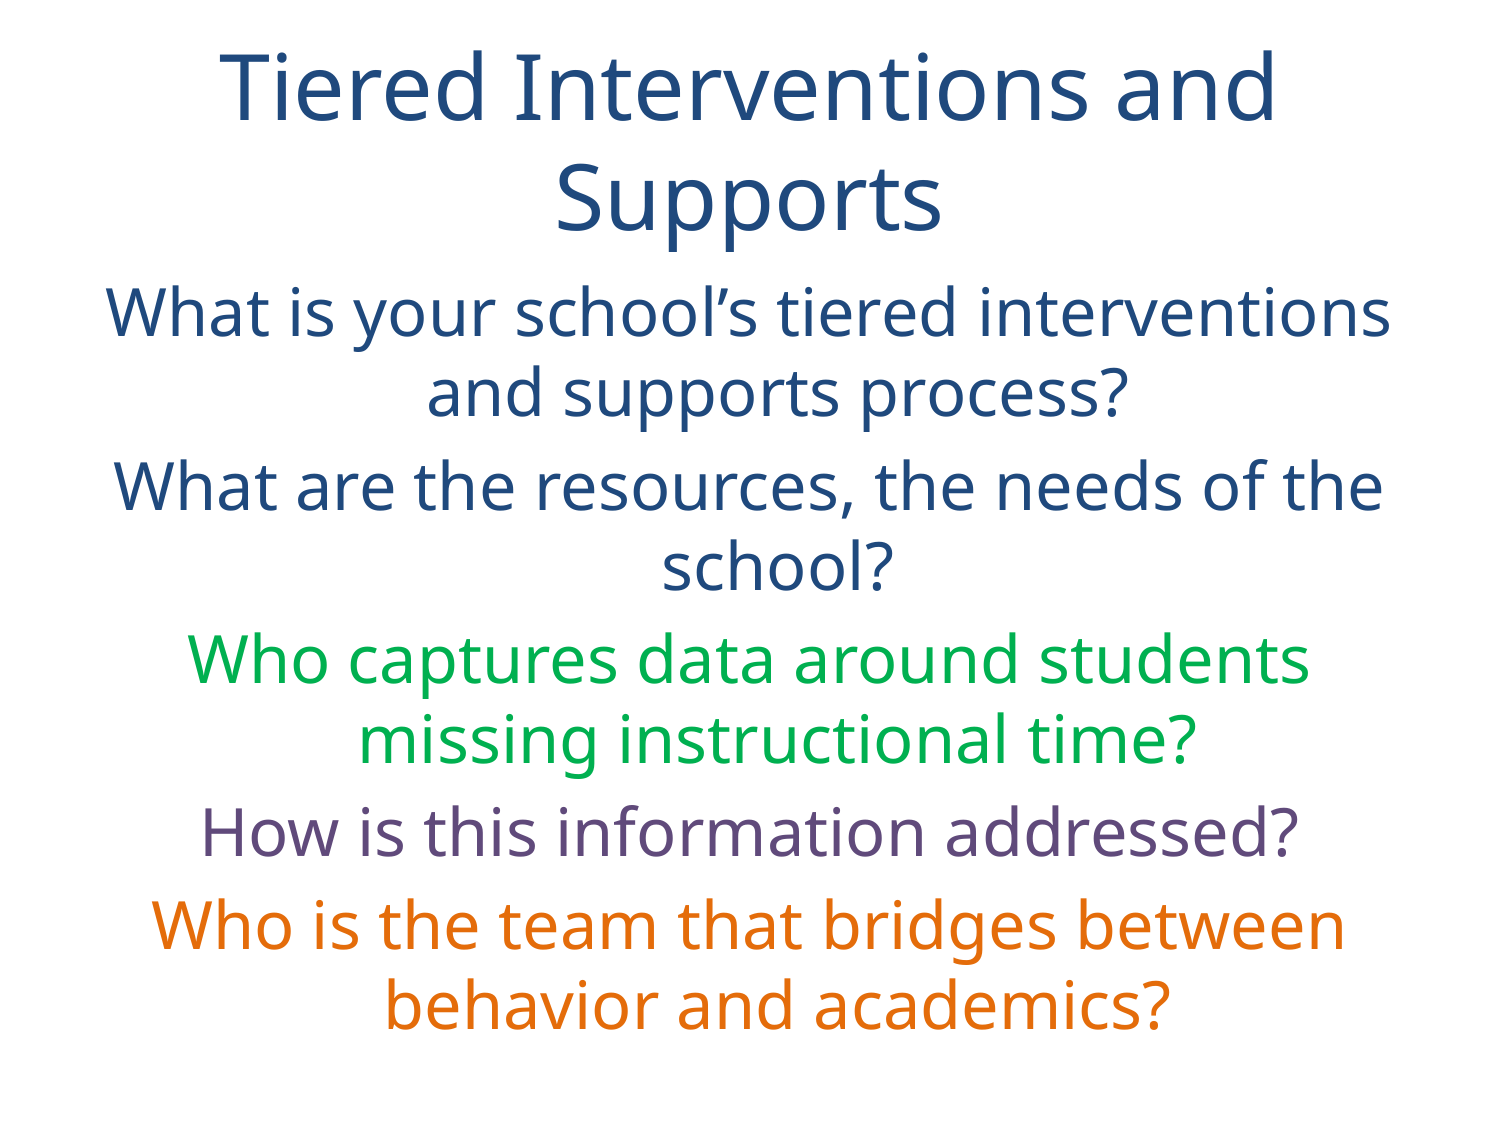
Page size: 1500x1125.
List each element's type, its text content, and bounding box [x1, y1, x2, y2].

list What is your school’s tiered interventions and supports process? What are the resources, the needs of the school? Who captures data around students missing instructional time? How is this information addressed? Who is the team that bridges between behavior and academics? [74, 262, 1426, 1006]
title Tiered Interventions and Supports [74, 44, 1426, 233]
